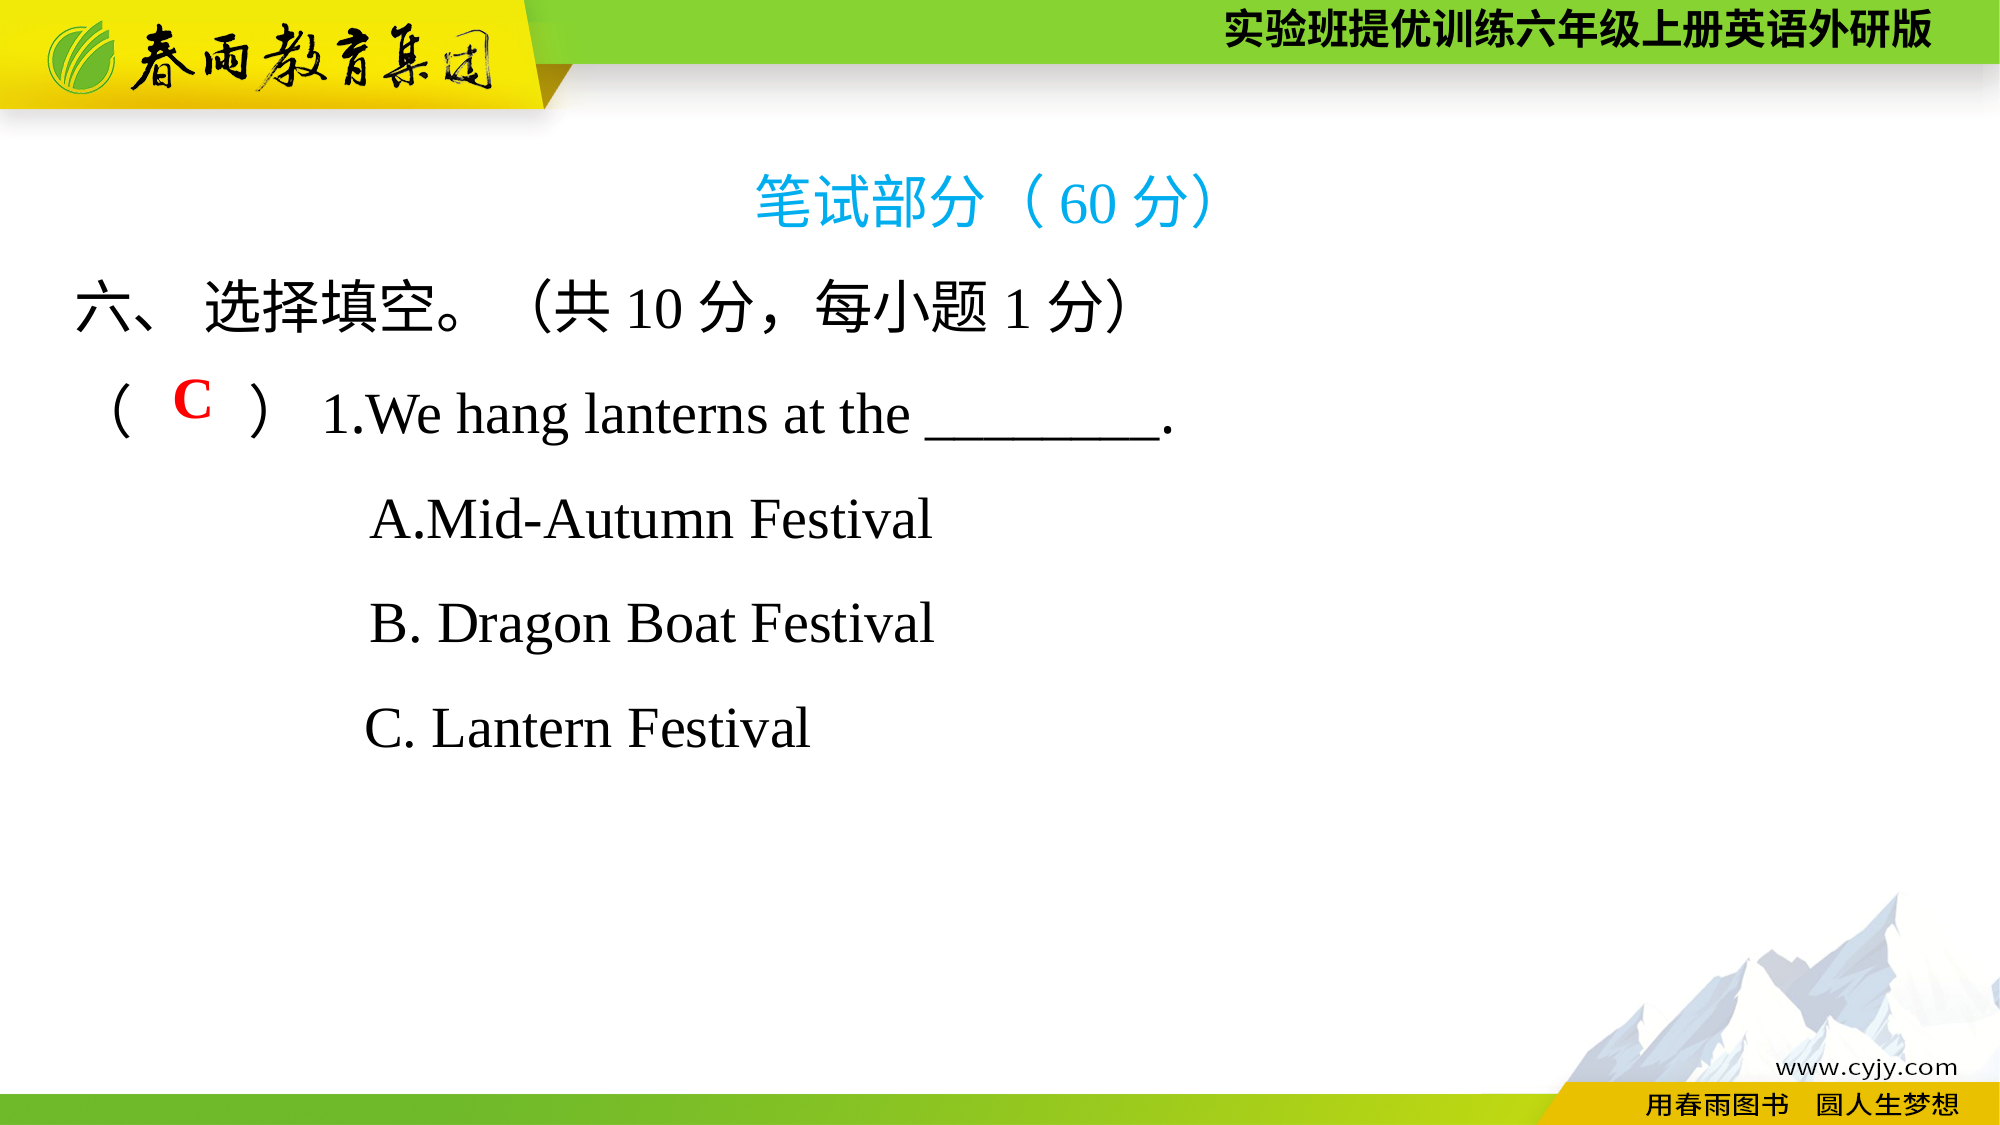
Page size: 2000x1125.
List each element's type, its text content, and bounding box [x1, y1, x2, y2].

text_box C [157, 352, 229, 438]
list 笔试部分（60分） 六、 选择填空。（共10分，每小题1分） （ ）1.We hang lanterns at the ________. A.Mid-Autumn Festival B. Dragon Boat Festival C. Lantern Festival [59, 122, 1944, 761]
picture [0, 0, 2000, 1125]
